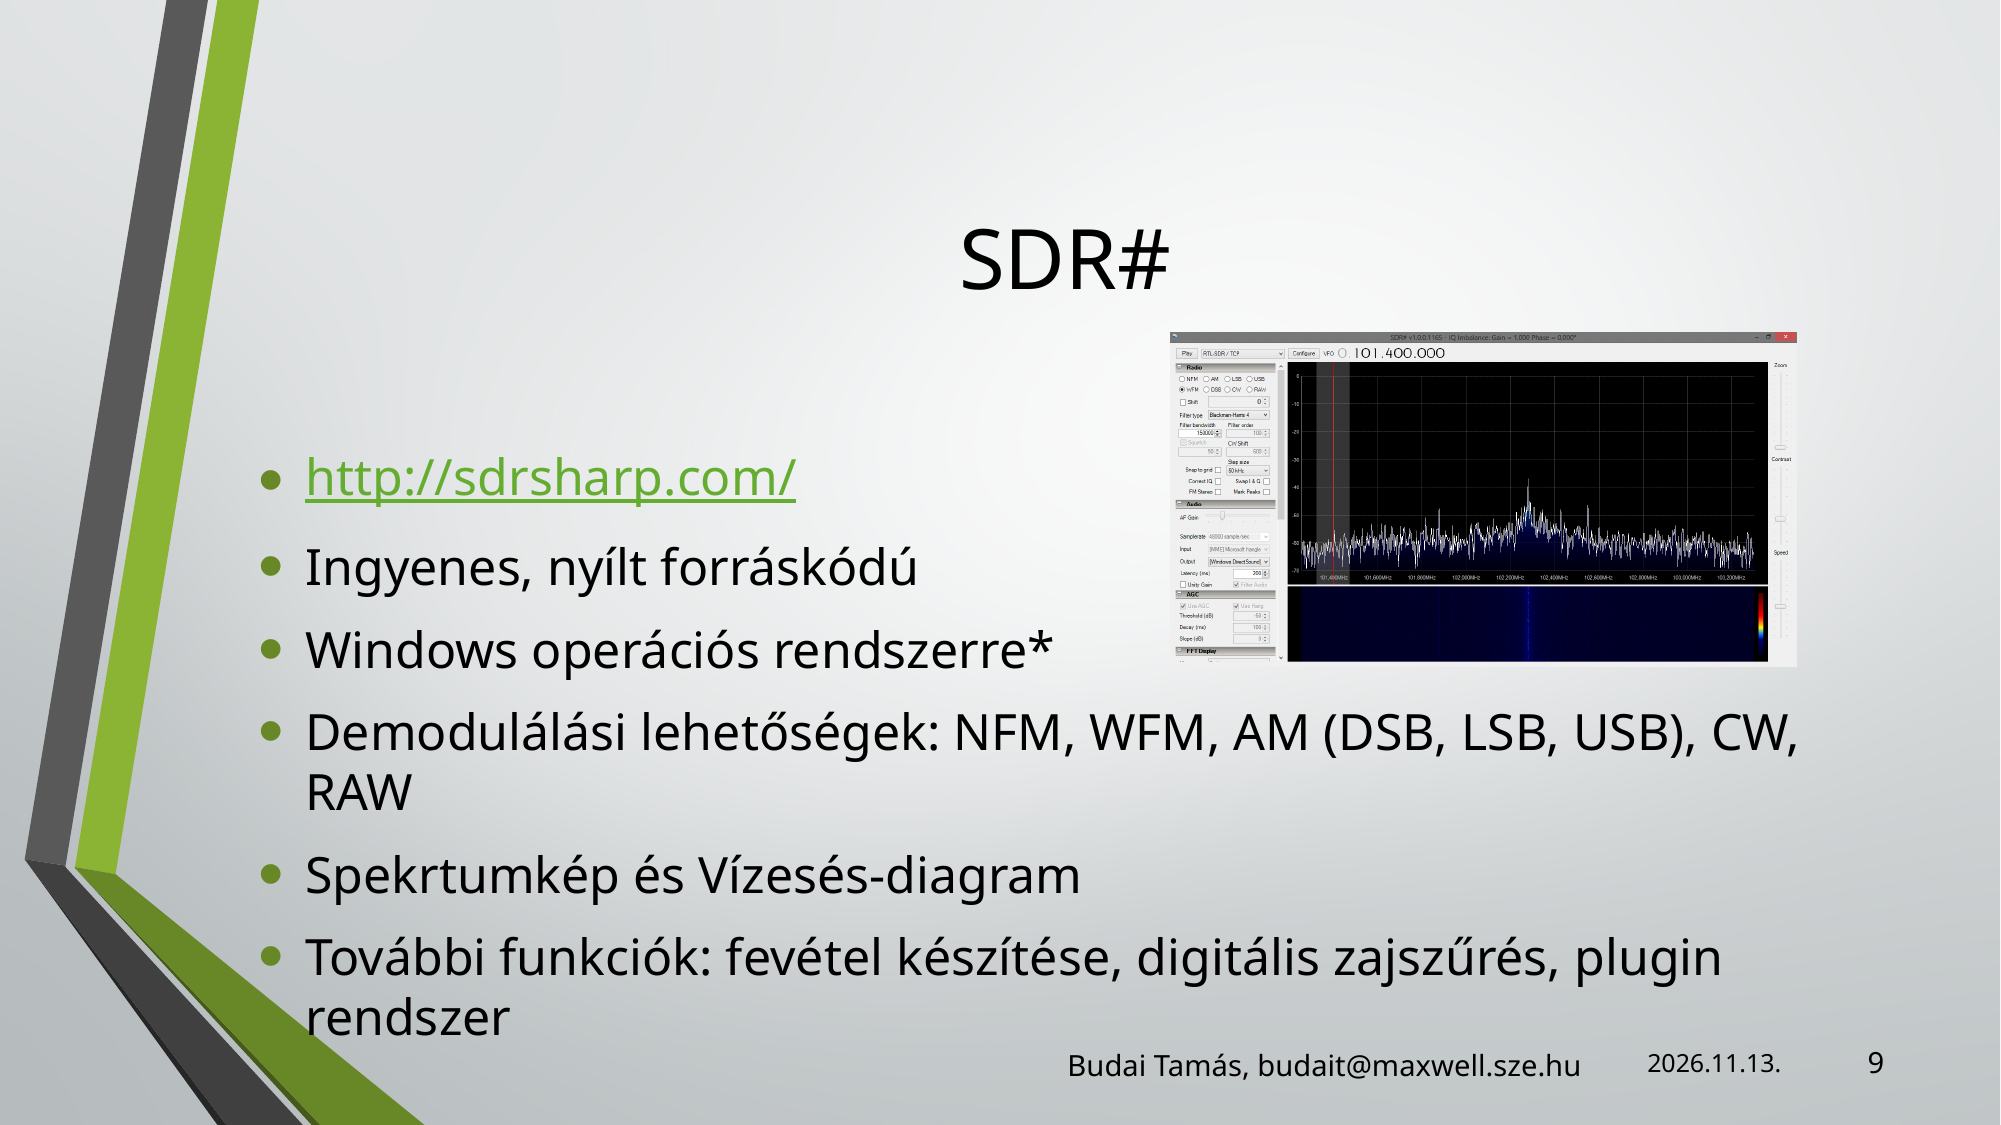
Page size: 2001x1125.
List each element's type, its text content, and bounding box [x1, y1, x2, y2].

title SDR# [243, 112, 1887, 400]
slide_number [1609, 1034, 1797, 1095]
list http://sdrsharp.com/ Ingyenes, nyílt forráskódú Windows operációs rendszerre* Demodulálási lehetőségek: NFM, WFM, AM (DSB, LSB, USB), CW, RAW Spekrtumkép és Vízesés-diagram További funkciók: fevétel készítése, digitális zajszűrés, plugin rendszer [243, 437, 1887, 950]
slide_number 9 [1809, 1034, 1900, 1095]
footer Budai Tamás, budait@maxwell.sze.hu [434, 1040, 1597, 1100]
picture [1170, 332, 1797, 667]
